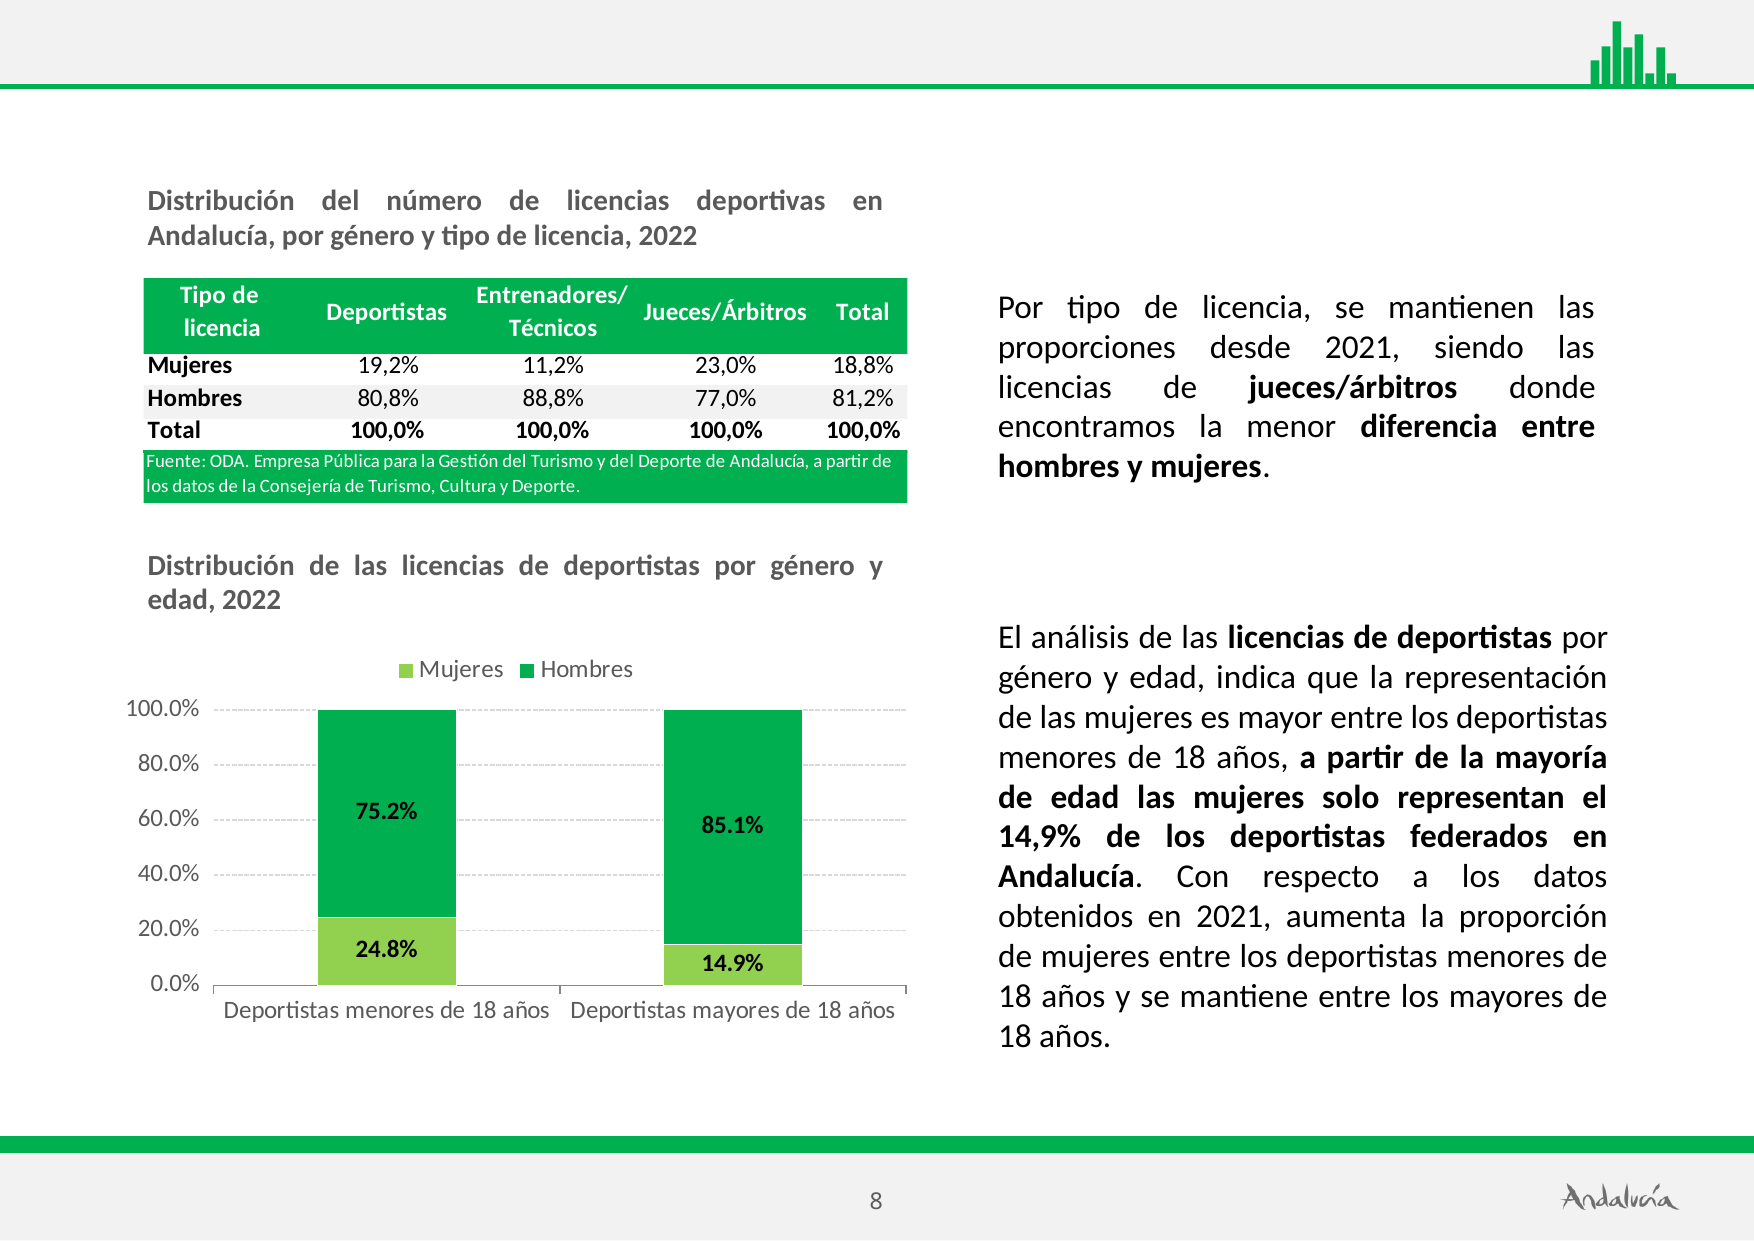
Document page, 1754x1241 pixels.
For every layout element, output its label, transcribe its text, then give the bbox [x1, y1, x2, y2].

text_box Por tipo de licencia, se mantienen las proporciones desde 2021, siendo las licencias de jueces/árbitros donde encontramos la menor diferencia entre hombres y mujeres. [983, 277, 1611, 492]
text_box Distribución del número de licencias deportivas en Andalucía, por género y tipo de licencia, 2022 [132, 173, 899, 259]
text_box Distribución de las licencias de deportistas por género y edad, 2022 [132, 538, 899, 624]
chart [108, 641, 923, 1034]
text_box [142, 277, 909, 505]
picture [1560, 1183, 1680, 1210]
text_box El análisis de las licencias de deportistas por género y edad, indica que la representación de las mujeres es mayor entre los deportistas menores de 18 años, a partir de la mayoría de edad las mujeres solo representan el 14,9% de los deportistas federados en Andalucía. Con respecto a los datos obtenidos en 2021, aumenta la proporción de mujeres entre los deportistas menores de 18 años y se mantiene entre los mayores de 18 años. [983, 607, 1623, 1062]
